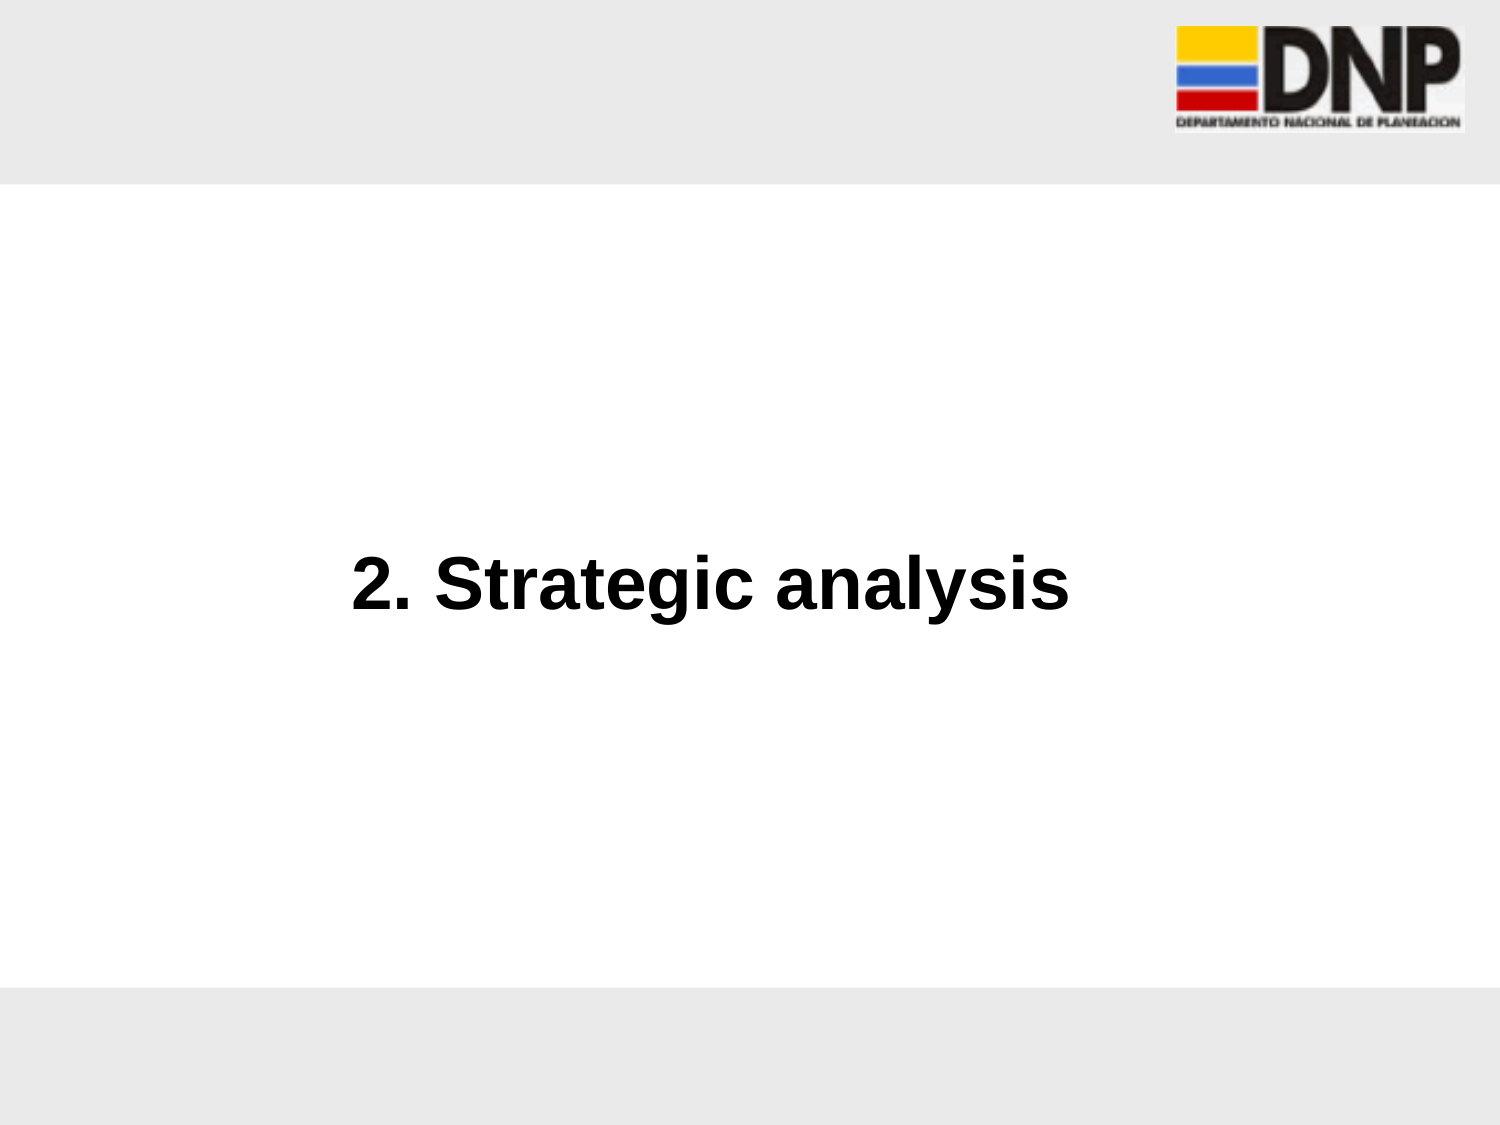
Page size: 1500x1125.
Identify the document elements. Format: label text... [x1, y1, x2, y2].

text_box [0, 0, 1500, 181]
text_box 2. Strategic analysis [336, 527, 1187, 632]
text_box [0, 987, 1500, 1125]
picture [1174, 26, 1465, 134]
